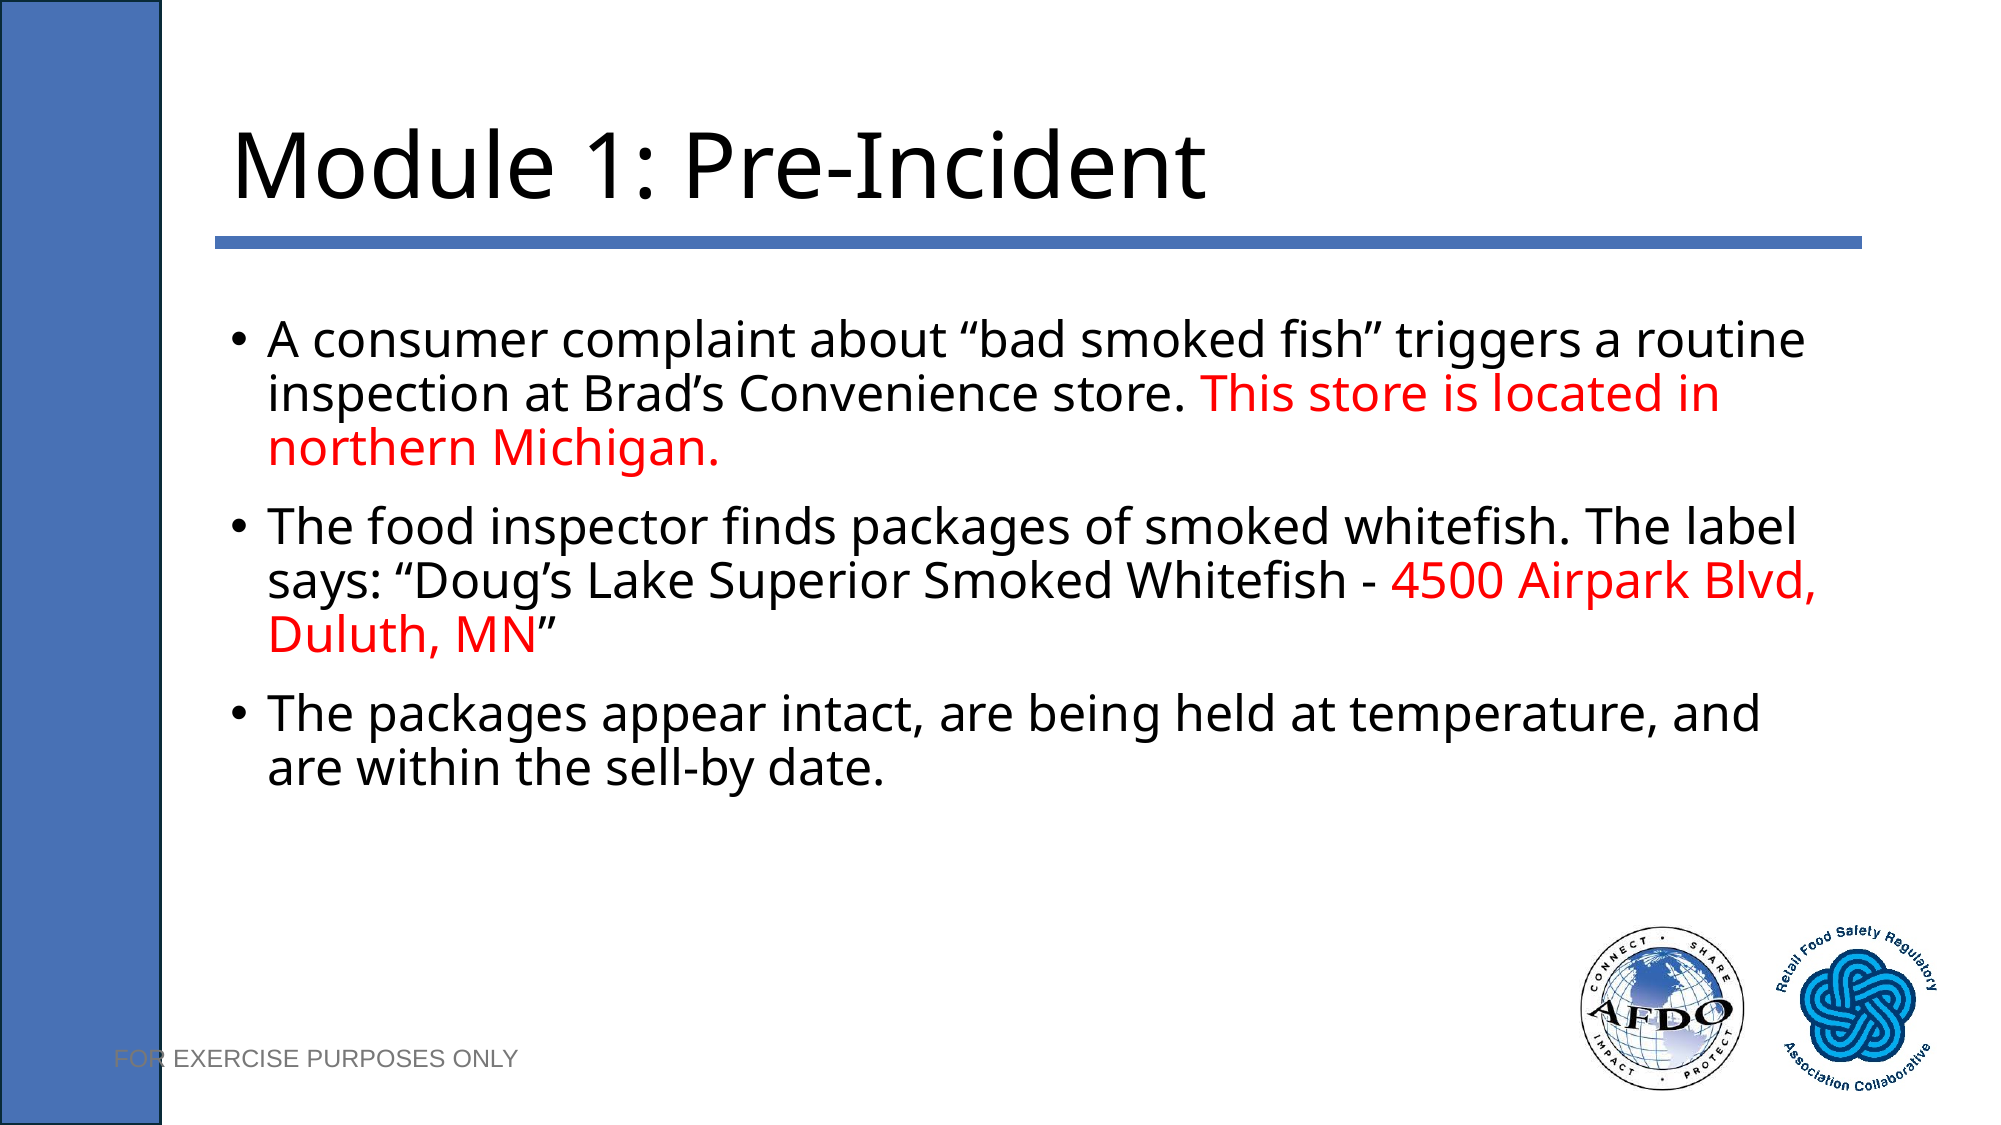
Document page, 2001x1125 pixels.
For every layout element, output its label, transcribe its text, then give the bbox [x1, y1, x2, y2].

picture [1776, 925, 1937, 1091]
footer FOR EXERCISE PURPOSES ONLY [0, 1042, 634, 1103]
picture [1579, 925, 1745, 1091]
title Module 1: Pre-Incident [215, 110, 1863, 227]
list A consumer complaint about “bad smoked fish” triggers a routine inspection at Brad’s Convenience store. This store is located in northern Michigan. The food inspector finds packages of smoked whitefish. The label says: “Doug’s Lake Superior Smoked Whitefish - 4500 Airpark Blvd, Duluth, MN” The packages appear intact, are being held at temperature, and are within the sell-by date. [215, 306, 1863, 895]
